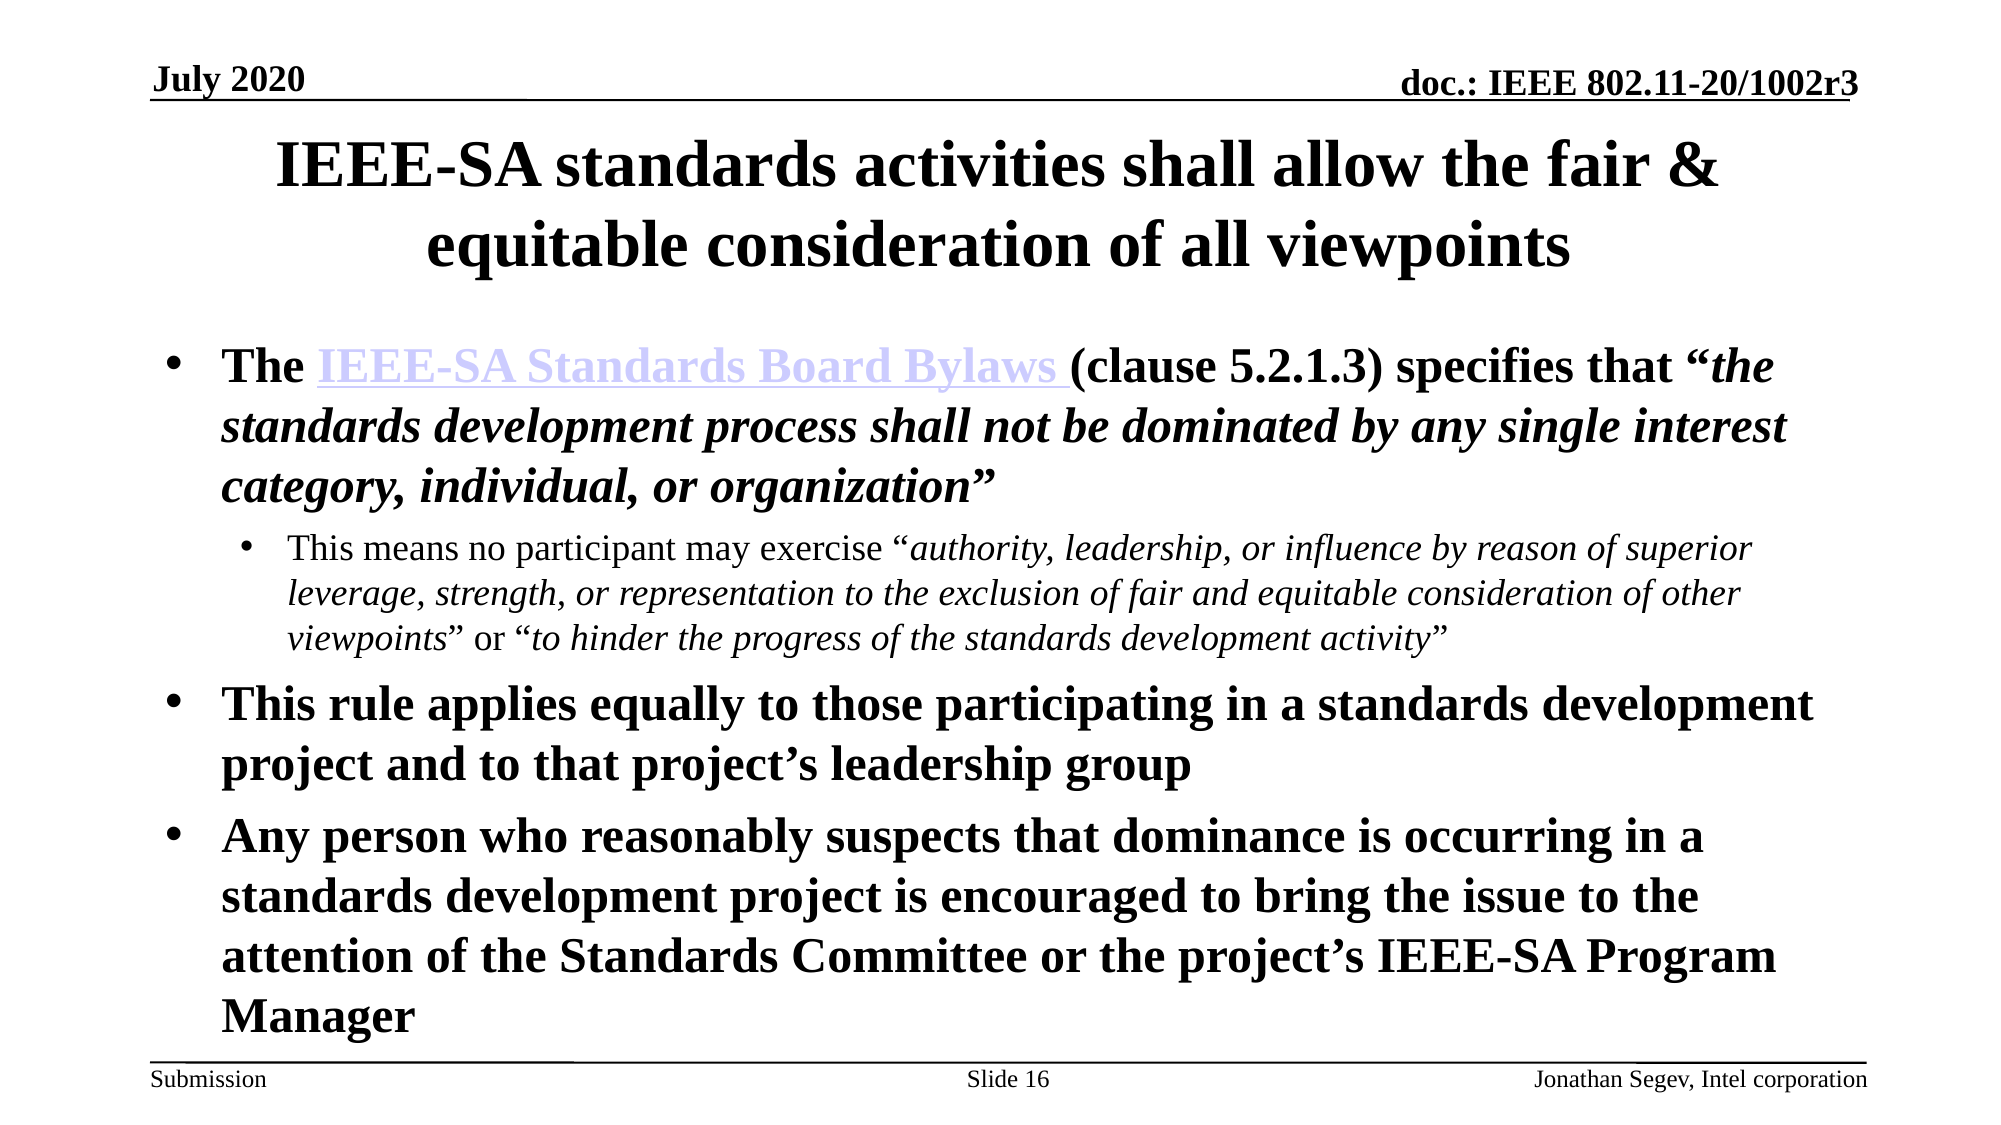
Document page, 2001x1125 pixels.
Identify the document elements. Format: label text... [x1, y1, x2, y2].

footer Jonathan Segev, Intel corporation [1171, 1061, 1869, 1093]
slide_number Slide 16 [950, 1061, 1067, 1123]
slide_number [152, 54, 563, 100]
list The IEEE-SA Standards Board Bylaws (clause 5.2.1.3) specifies that “the standards development process shall not be dominated by any single interest category, individual, or organization” This means no participant may exercise “authority, leadership, or influence by reason of superior leverage, strength, or representation to the exclusion of fair and equitable consideration of other viewpoints” or “to hinder the progress of the standards development activity” This rule applies equally to those participating in a standards development project and to that project’s leadership group Any person who reasonably suspects that dominance is occurring in a standards development project is encouraged to bring the issue to the attention of the Standards Committee or the project’s IEEE-SA Program Manager [149, 324, 1850, 1000]
title IEEE-SA standards activities shall allow the fair & equitable consideration of all viewpoints [149, 112, 1850, 288]
